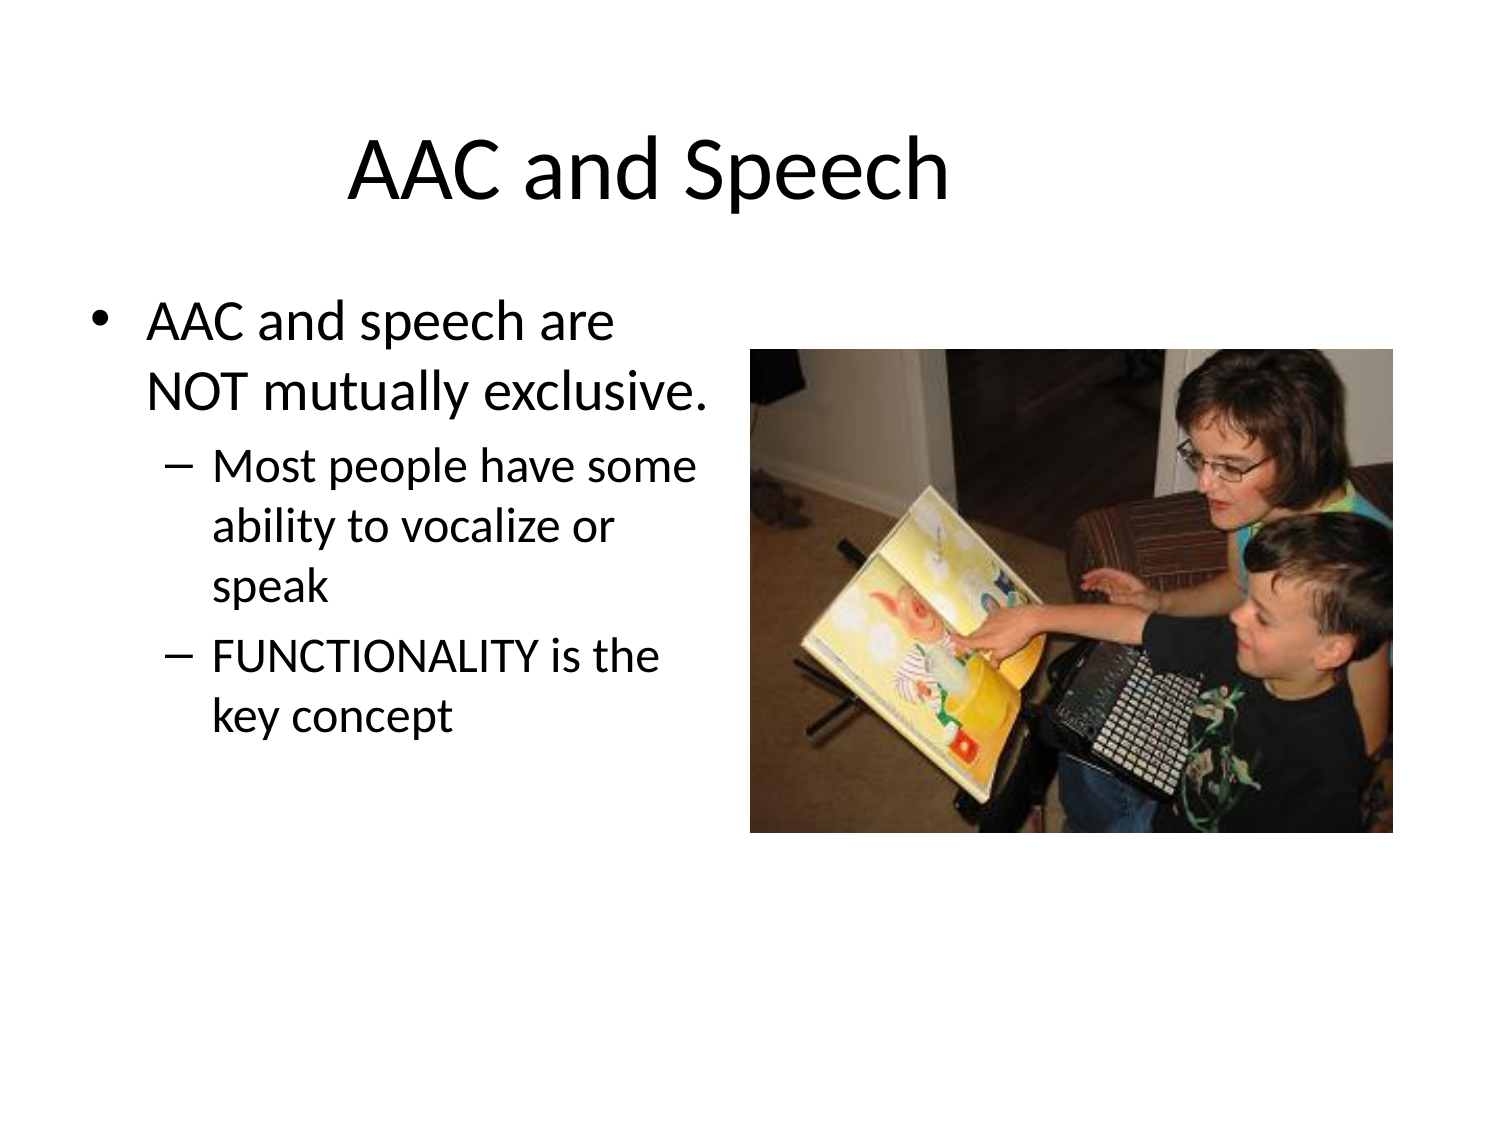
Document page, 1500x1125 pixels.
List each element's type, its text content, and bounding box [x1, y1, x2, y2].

list AAC and speech are NOT mutually exclusive. Most people have some ability to vocalize or speak FUNCTIONALITY is the key concept [75, 275, 738, 1013]
title AAC and Speech [75, 75, 1225, 250]
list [749, 349, 1394, 833]
